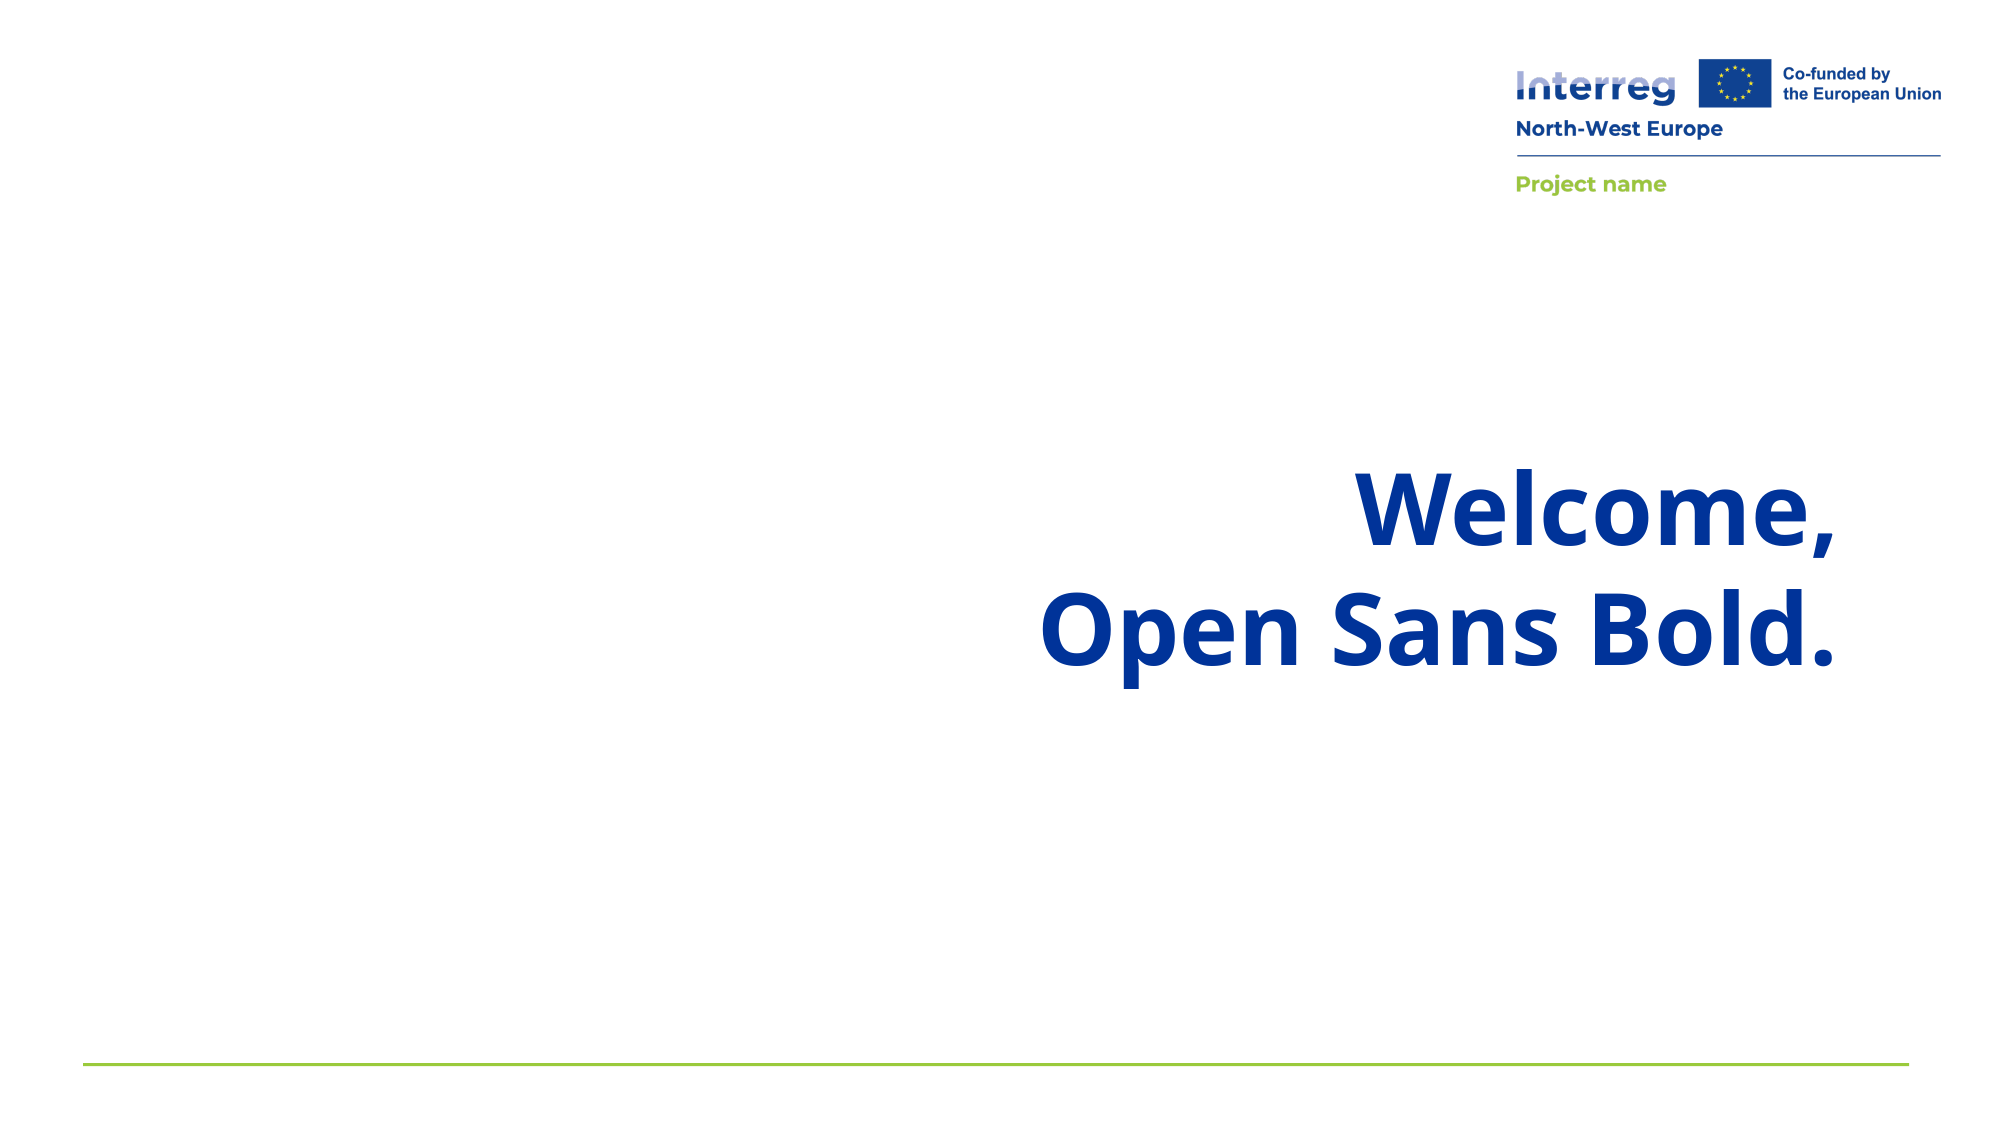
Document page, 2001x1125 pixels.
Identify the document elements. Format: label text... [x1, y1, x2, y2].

text_box Welcome, Open Sans Bold. [578, 437, 1854, 687]
picture [1458, 0, 2000, 251]
